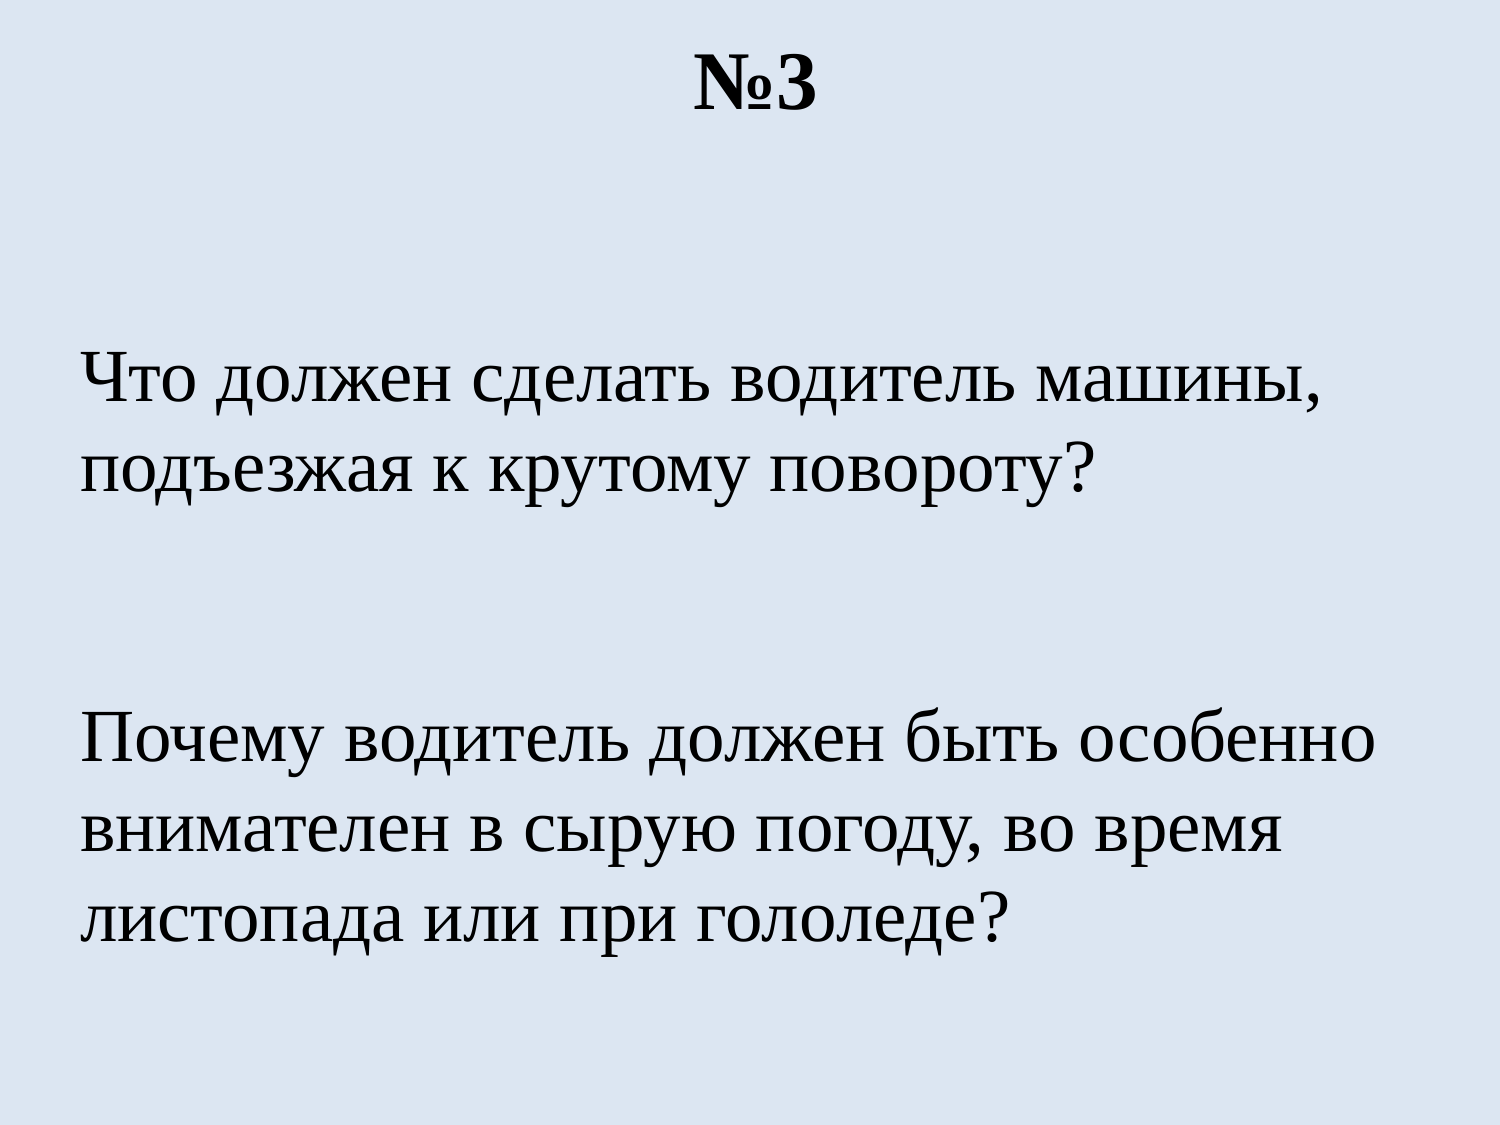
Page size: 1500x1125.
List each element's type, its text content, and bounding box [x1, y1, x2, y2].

text_box №3 Что должен сделать водитель машины, подъезжая к крутому повороту? Почему водитель должен быть особенно внимателен в сырую погоду, во время листопада или при гололеде? [64, 18, 1447, 964]
